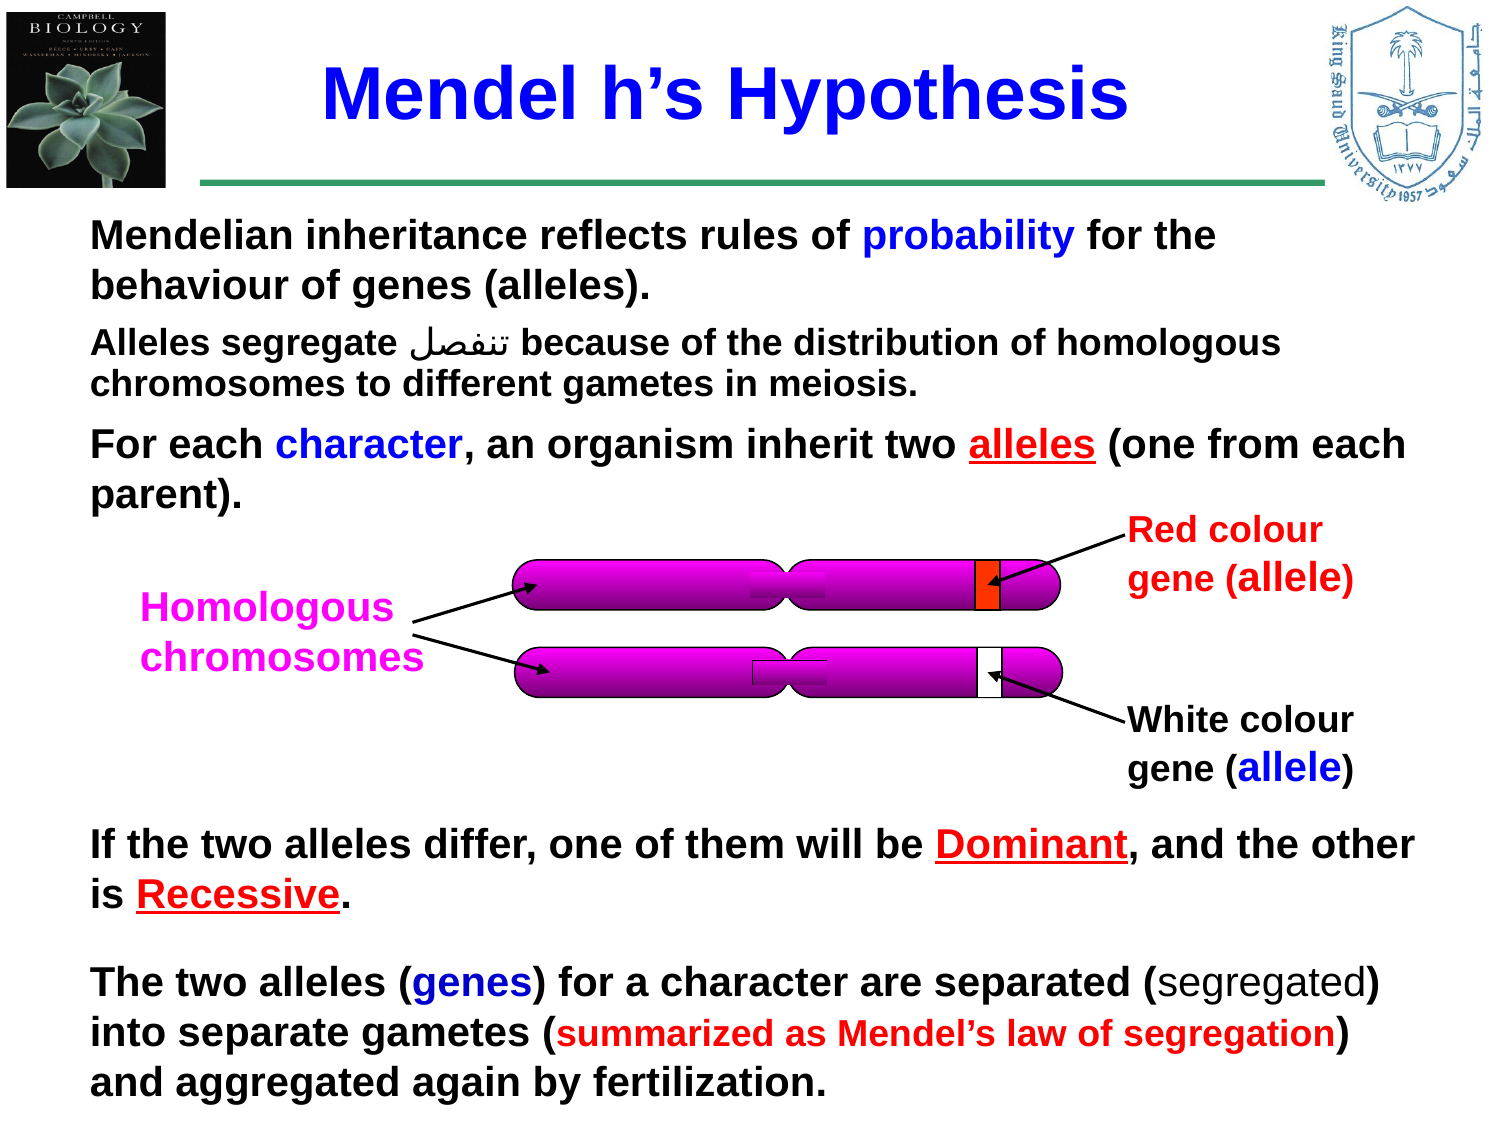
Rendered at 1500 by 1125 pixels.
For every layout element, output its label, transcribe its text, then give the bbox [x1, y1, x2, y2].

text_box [514, 647, 1488, 798]
text_box Alleles segregate تنفصل because of the distribution of homologous chromosomes to different gametes in meiosis. [74, 316, 1350, 412]
text_box If the two alleles differ, one of them will be Dominant, and the other is Recessive. [74, 809, 1438, 925]
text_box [5, 0, 1488, 209]
text_box Mendelian inheritance reflects rules of probability for the behaviour of genes (alleles). [74, 216, 1438, 316]
text_box For each character, an organism inherit two alleles (one from each parent). [74, 409, 1438, 525]
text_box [512, 497, 1451, 611]
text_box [124, 572, 551, 688]
text_box The two alleles (genes) for a character are separated (segregated) into separate gametes (summarized as Mendel’s law of segregation) and aggregated again by fertilization. [74, 947, 1438, 1113]
